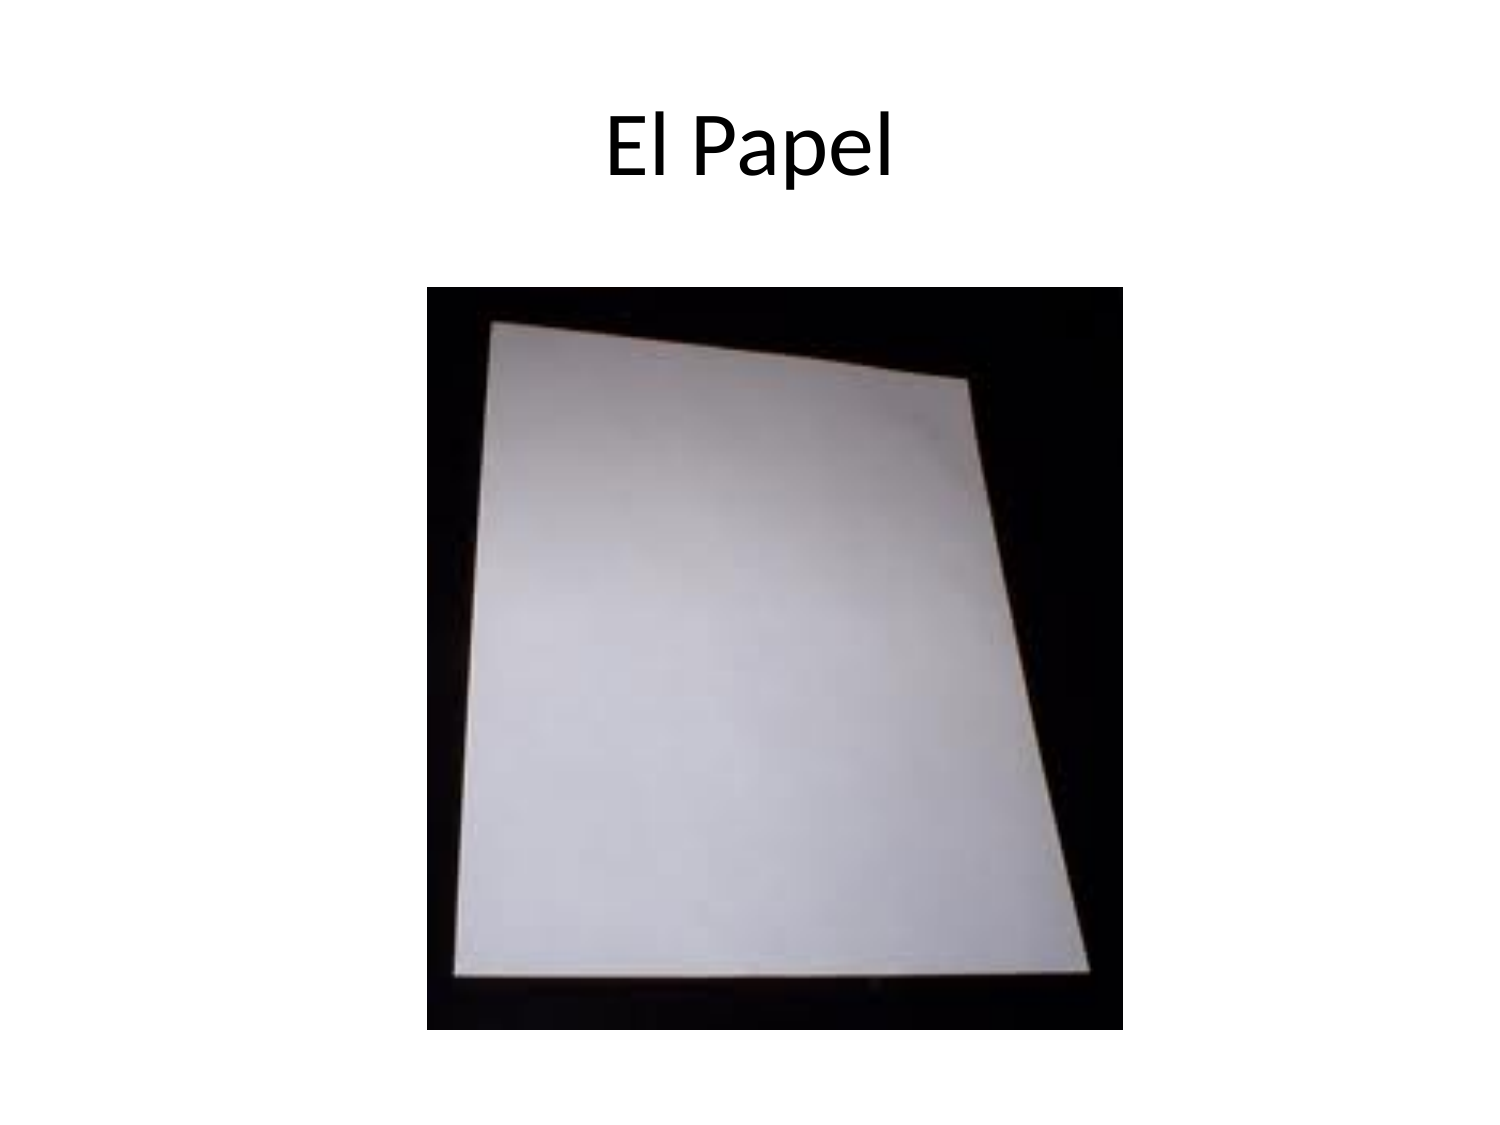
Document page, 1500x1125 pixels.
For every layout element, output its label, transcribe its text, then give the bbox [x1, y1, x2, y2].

title El Papel [75, 45, 1425, 233]
picture [99, 287, 1451, 1031]
